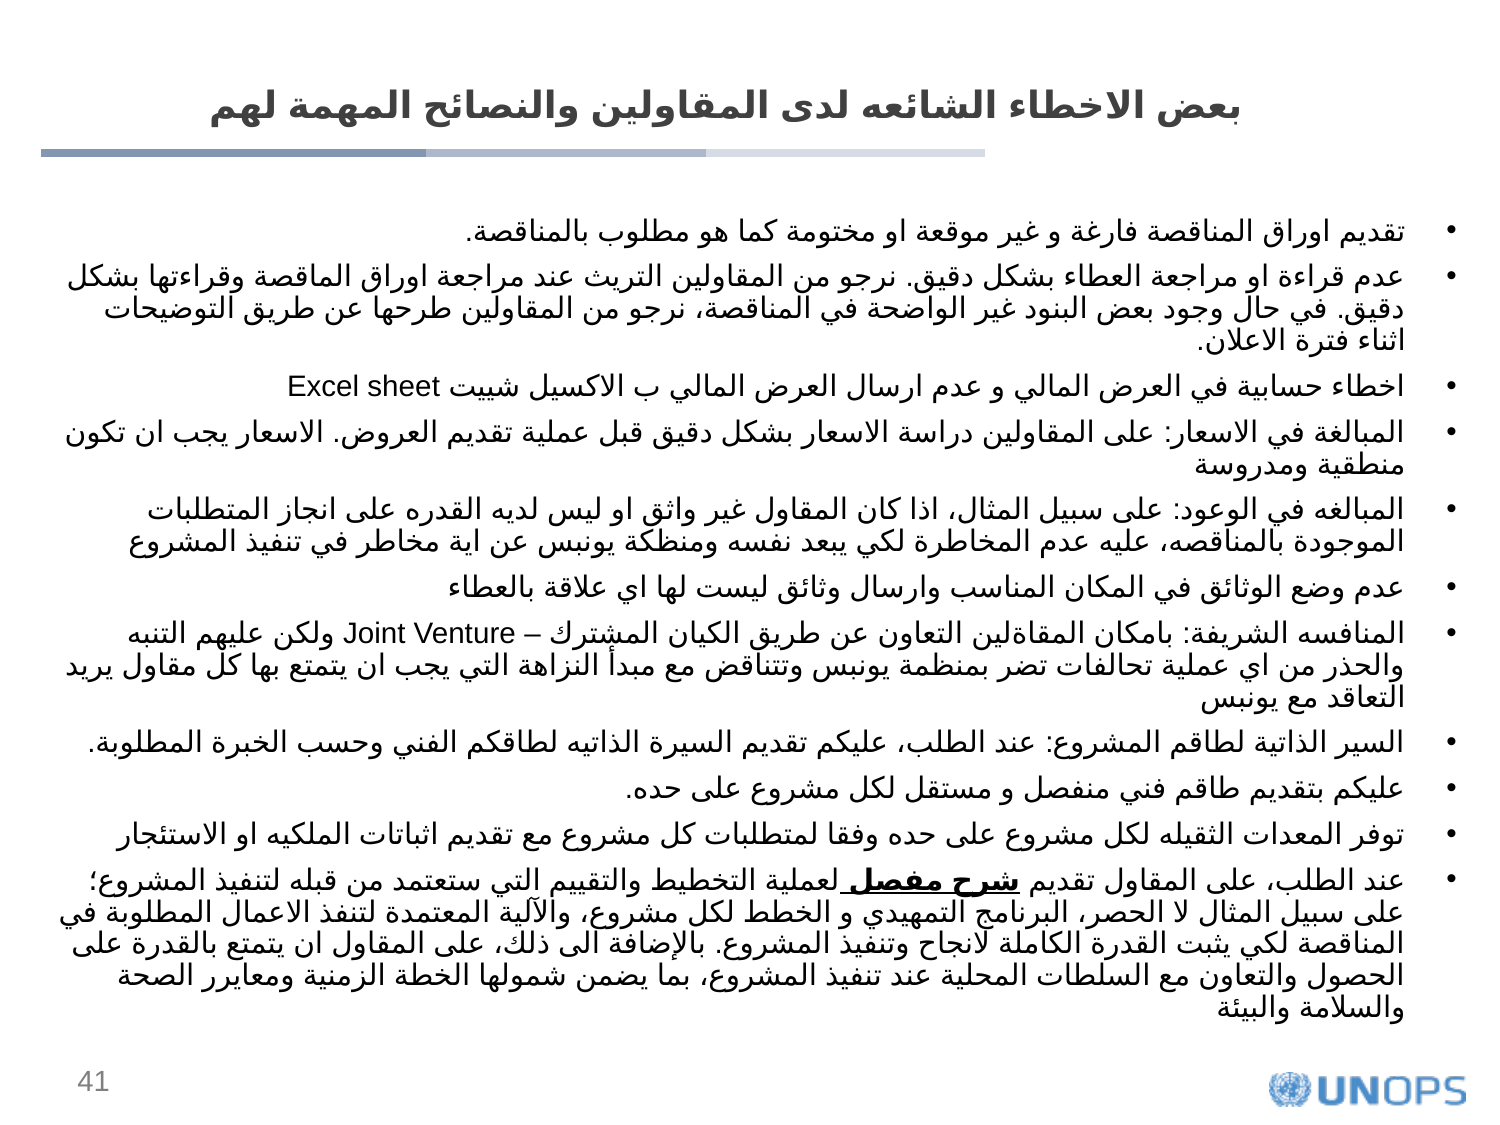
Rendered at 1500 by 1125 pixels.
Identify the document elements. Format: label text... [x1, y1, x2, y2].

subtitle بعض الاخطاء الشائعه لدى المقاولين والنصائح المهمة لهم [41, 78, 1258, 138]
list تقديم اوراق المناقصة فارغة و غير موقعة او مختومة كما هو مطلوب بالمناقصة. عدم قراءة او مراجعة العطاء بشكل دقيق. نرجو من المقاولين التريث عند مراجعة اوراق الماقصة وقراءتها بشكل دقيق. في حال وجود بعض البنود غير الواضحة في المناقصة، نرجو من المقاولين طرحها عن طريق التوضيحات اثناء فترة الاعلان. اخطاء حسابية في العرض المالي و عدم ارسال العرض المالي ب الاكسيل شييت Excel sheet المبالغة في الاسعار: على المقاولين دراسة الاسعار بشكل دقيق قبل عملية تقديم العروض. الاسعار يجب ان تكون منطقية ومدروسة المبالغه في الوعود: على سبيل المثال، اذا كان المقاول غير واثق او ليس لديه القدره على انجاز المتطلبات الموجودة بالمناقصه، عليه عدم المخاطرة لكي يبعد نفسه ومنظكة يونبس عن اية مخاطر في تنفيذ المشروع عدم وضع الوثائق في المكان المناسب وارسال وثائق ليست لها اي علاقة بالعطاء المنافسه الشريفة: بامكان المقاةلين التعاون عن طريق الكيان المشترك – Joint Venture ولكن عليهم التنبه والحذر من اي عملية تحالفات تضر بمنظمة يونبس وتتناقض مع مبدأ النزاهة التي يجب ان يتمتع بها كل مقاول يريد التعاقد مع يونبس السير الذاتية لطاقم المشروع: عند الطلب، عليكم تقديم السيرة الذاتيه لطاقكم الفني وحسب الخبرة المطلوبة. عليكم بتقديم طاقم فني منفصل و مستقل لكل مشروع على حده. توفر المعدات الثقيله لكل مشروع على حده وفقا لمتطلبات كل مشروع مع تقديم اثباتات الملكيه او الاستئجار عند الطلب، على المقاول تقديم شرح مفصل لعملية التخطيط والتقييم التي ستعتمد من قبله لتنفيذ المشروع؛ على سبيل المثال لا الحصر، البرنامج التمهيدي و الخطط لكل مشروع، والآلية المعتمدة لتنفذ الاعمال المطلوبة في المناقصة لكي يثبت القدرة الكاملة لانجاح وتنفيذ المشروع. بالإضافة الى ذلك، على المقاول ان يتمتع بالقدرة على الحصول والتعاون مع السلطات المحلية عند تنفيذ المشروع، بما يضمن شمولها الخطة الزمنية ومعايرر الصحة والسلامة والبيئة [41, 208, 1471, 1035]
picture [1269, 1072, 1466, 1107]
